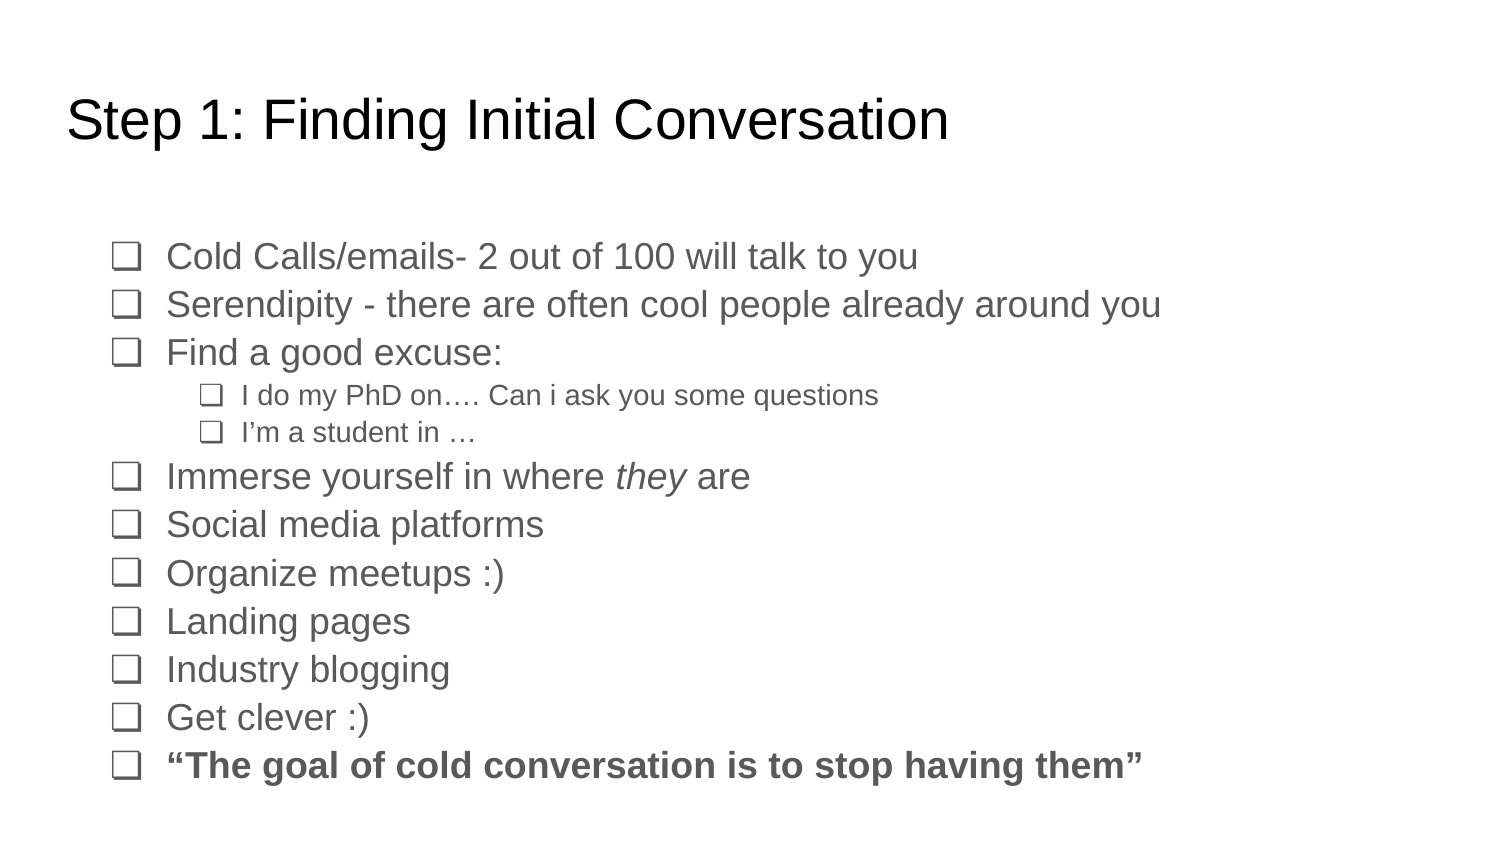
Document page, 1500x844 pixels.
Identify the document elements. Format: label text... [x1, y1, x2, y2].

list Cold Calls/emails- 2 out of 100 will talk to you Serendipity - there are often cool people already around you Find a good excuse: I do my PhD on…. Can i ask you some questions I’m a student in … Immerse yourself in where they are Social media platforms Organize meetups :) Landing pages Industry blogging Get clever :) “The goal of cold conversation is to stop having them” [76, 214, 1381, 821]
title Step 1: Finding Initial Conversation [51, 72, 1449, 167]
